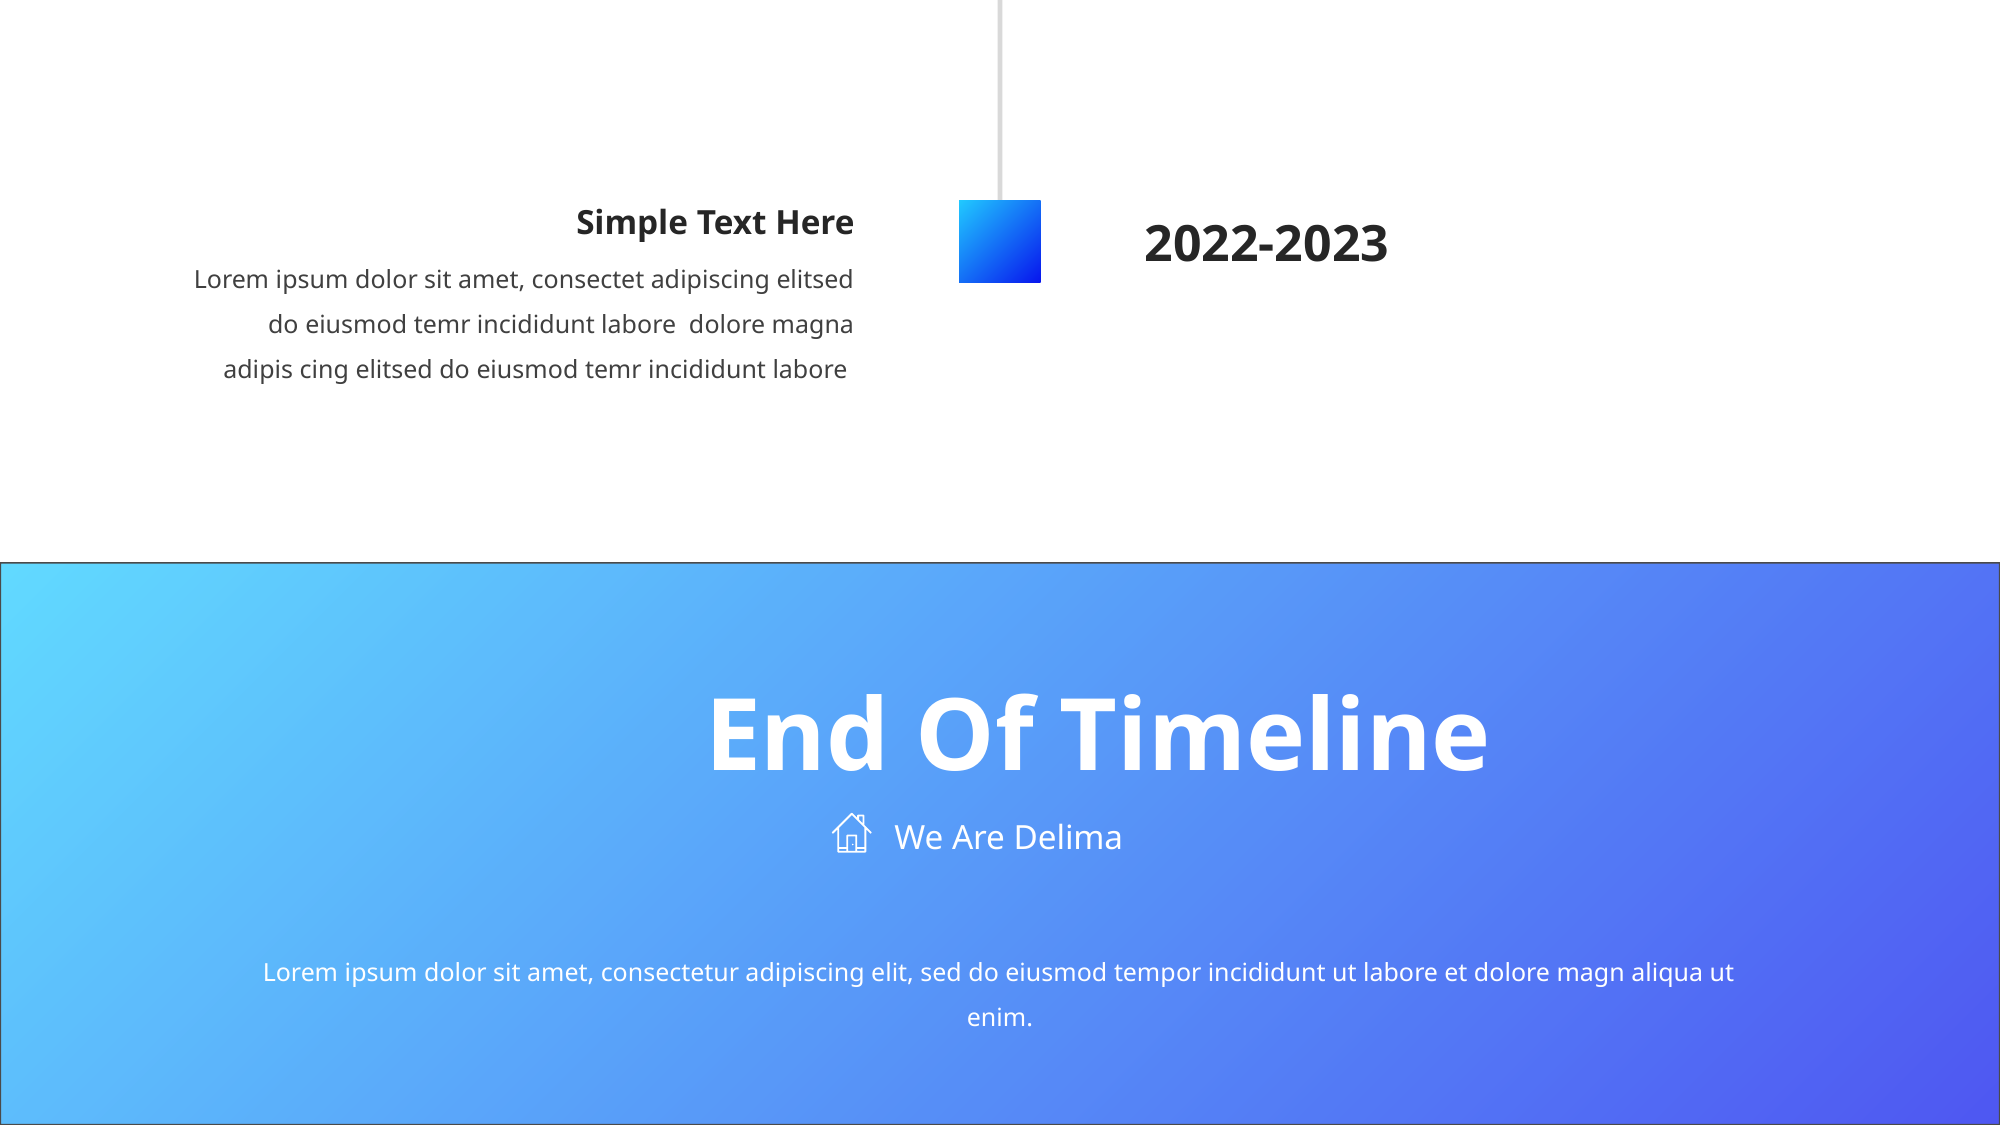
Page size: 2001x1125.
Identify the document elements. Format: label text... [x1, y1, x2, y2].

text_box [177, 173, 870, 394]
text_box 2022-2023 [1129, 173, 1476, 279]
picture [0, 562, 2000, 1125]
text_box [959, 0, 1041, 283]
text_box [524, 663, 1673, 865]
